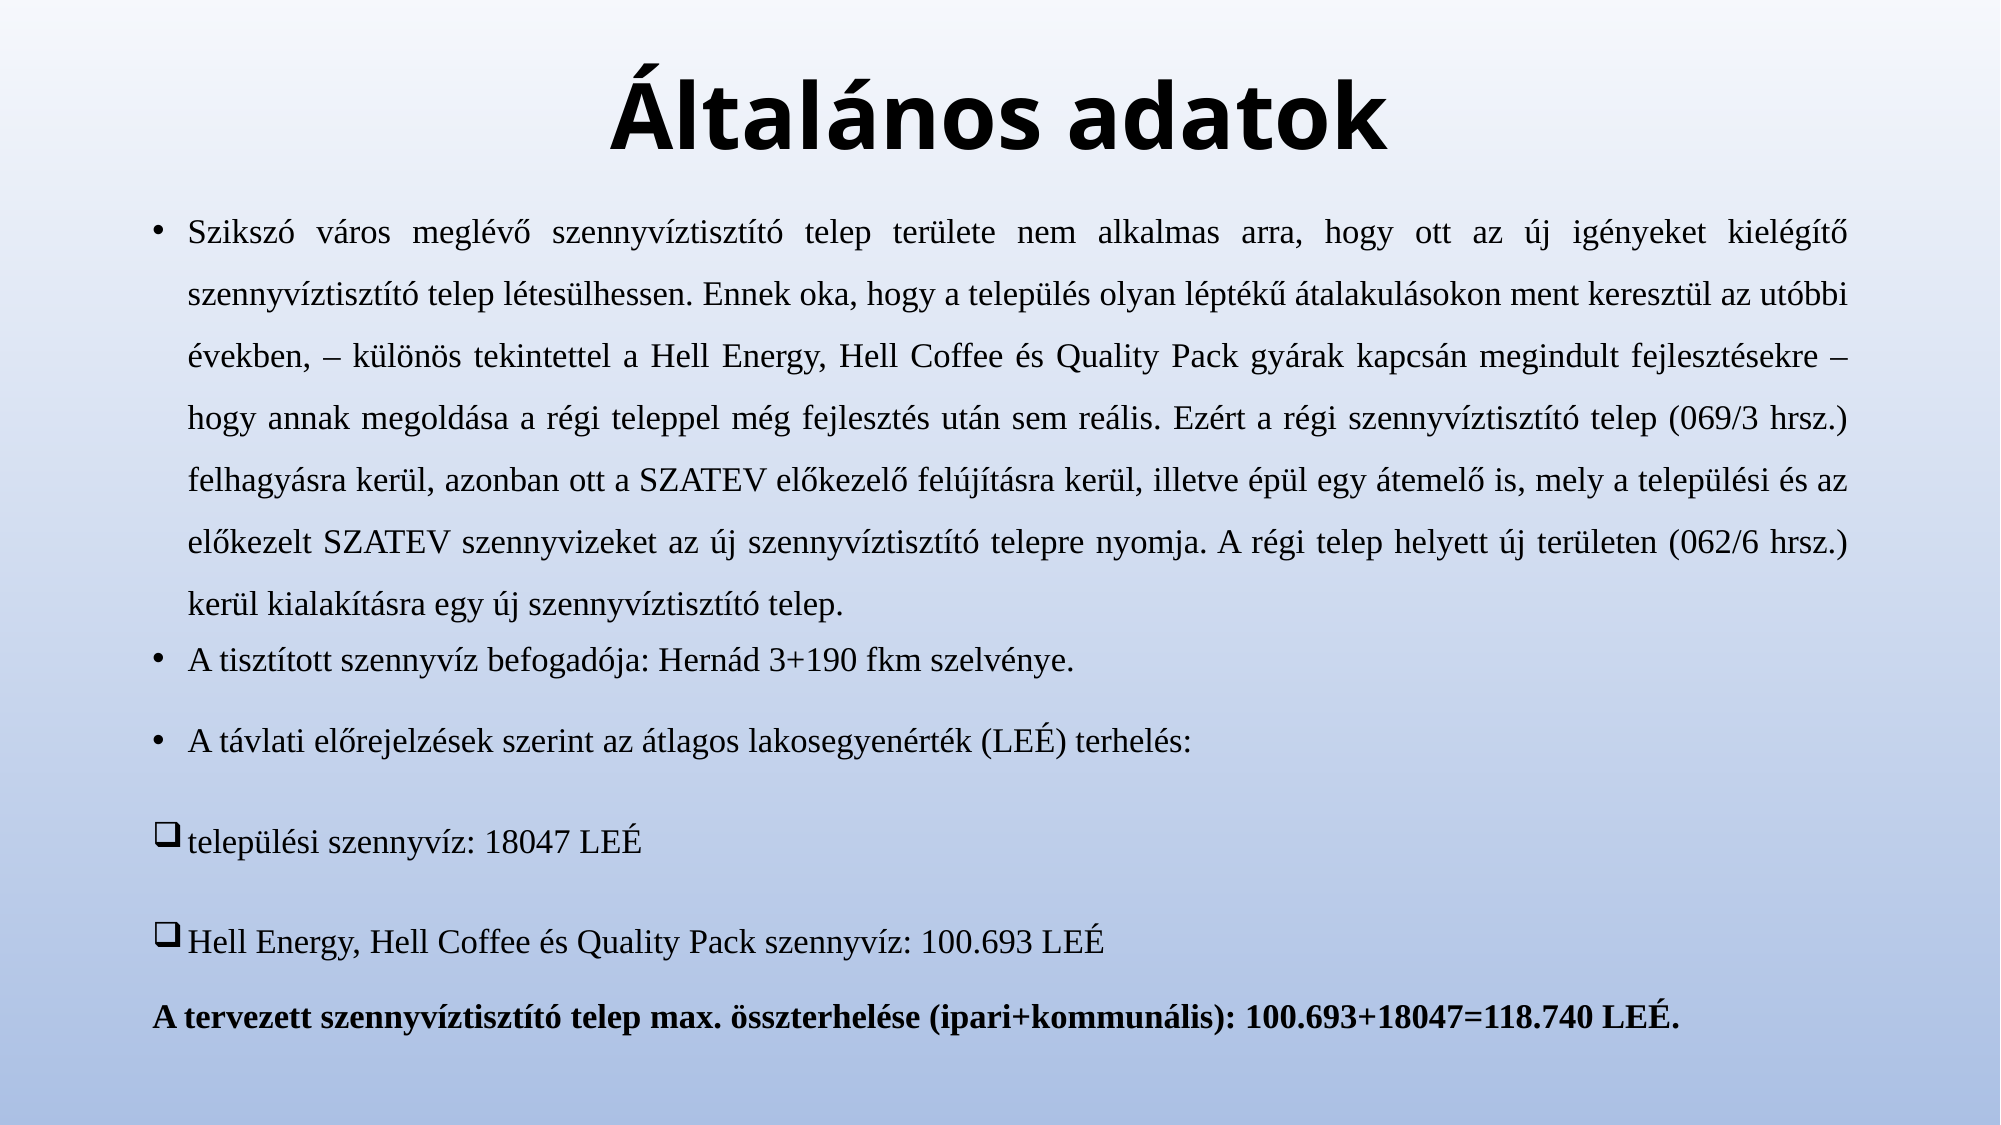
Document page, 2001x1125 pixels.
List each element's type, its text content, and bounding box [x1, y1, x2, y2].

text_box Általános adatok [137, 59, 1863, 180]
text_box Szikszó város meglévő szennyvíztisztító telep területe nem alkalmas arra, hogy ott az új igényeket kielégítő szennyvíztisztító telep létesülhessen. Ennek oka, hogy a település olyan léptékű átalakulásokon ment keresztül az utóbbi években, – különös tekintettel a Hell Energy, Hell Coffee és Quality Pack gyárak kapcsán megindult fejlesztésekre – hogy annak megoldása a régi teleppel még fejlesztés után sem reális. Ezért a régi szennyvíztisztító telep (069/3 hrsz.) felhagyásra kerül, azonban ott a SZATEV előkezelő felújításra kerül, illetve épül egy átemelő is, mely a települési és az előkezelt SZATEV szennyvizeket az új szennyvíztisztító telepre nyomja. A régi telep helyett új területen (062/6 hrsz.) kerül kialakításra egy új szennyvíztisztító telep. A tisztított szennyvíz befogadója: Hernád 3+190 fkm szelvénye. A távlati előrejelzések szerint az átlagos lakosegyenérték (LEÉ) terhelés: települési szennyvíz: 18047 LEÉ Hell Energy, Hell Coffee és Quality Pack szennyvíz: 100.693 LEÉ A tervezett szennyvíztisztító telep max. összterhelése (ipari+kommunális): 100.693+18047=118.740 LEÉ. [137, 180, 1863, 1049]
